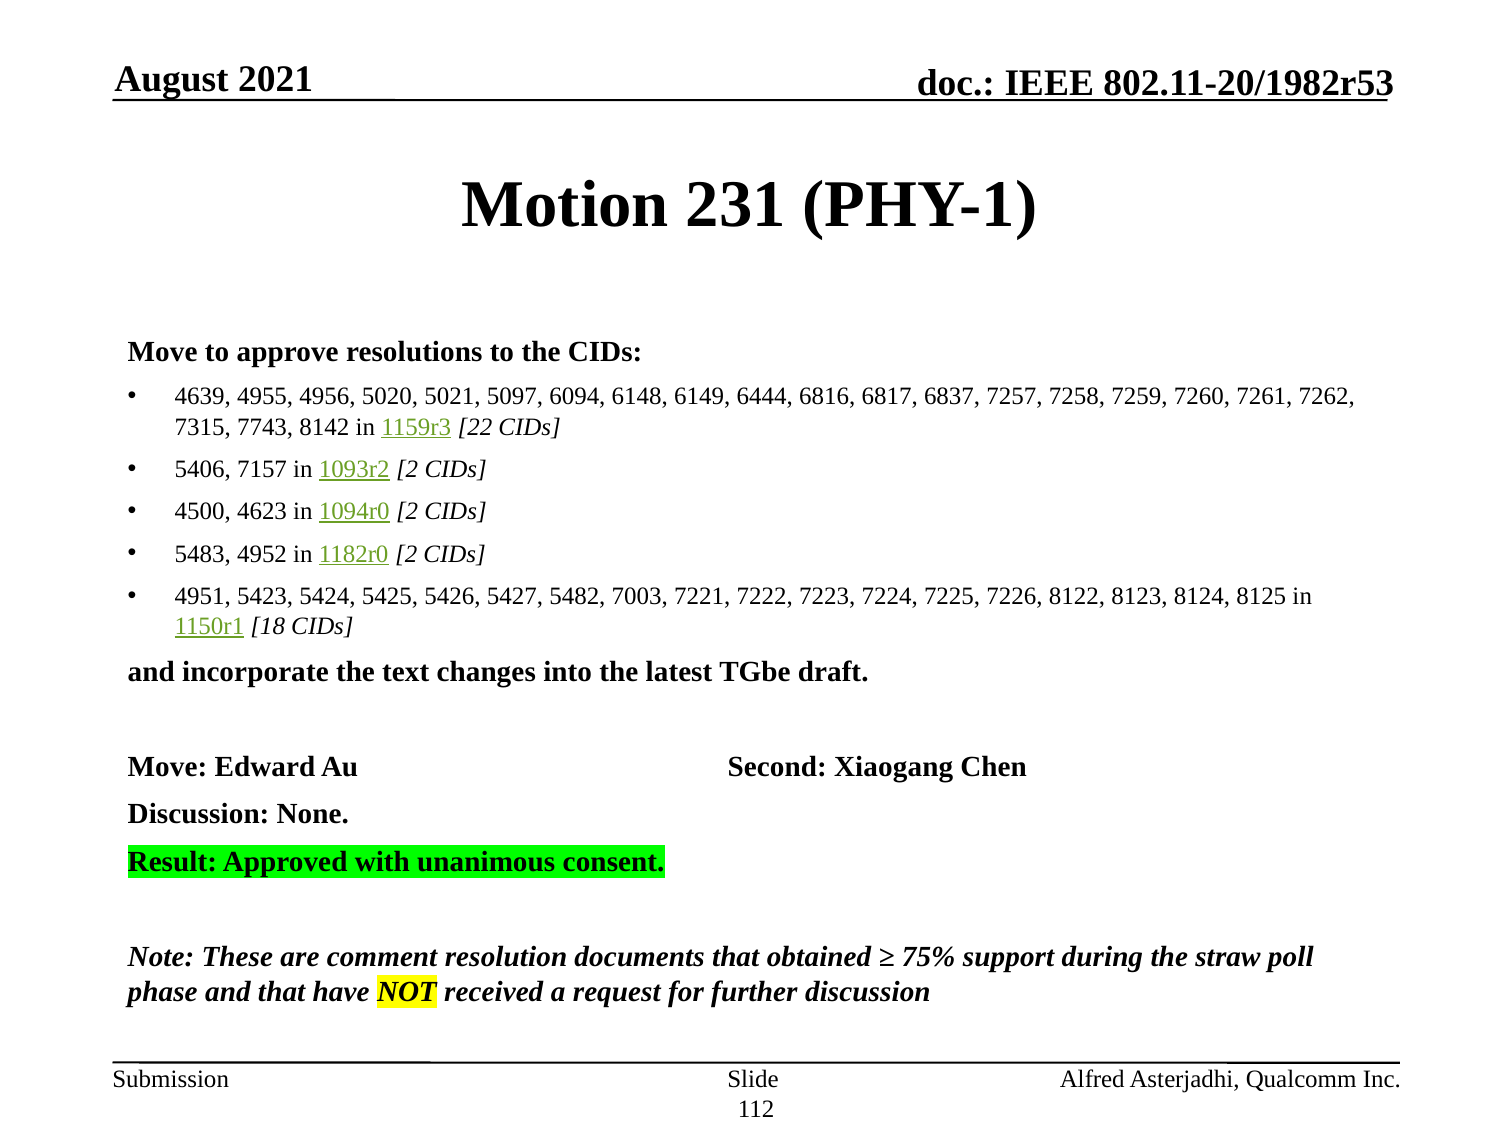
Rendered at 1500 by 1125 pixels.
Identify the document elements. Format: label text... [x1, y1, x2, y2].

slide_number Slide 112 [712, 1061, 800, 1123]
title Motion 231 (PHY-1) [112, 112, 1388, 288]
list Move to approve resolutions to the CIDs: 4639, 4955, 4956, 5020, 5021, 5097, 6094, 6148, 6149, 6444, 6816, 6817, 6837, 7257, 7258, 7259, 7260, 7261, 7262, 7315, 7743, 8142 in 1159r3 [22 CIDs] 5406, 7157 in 1093r2 [2 CIDs] 4500, 4623 in 1094r0 [2 CIDs] 5483, 4952 in 1182r0 [2 CIDs] 4951, 5423, 5424, 5425, 5426, 5427, 5482, 7003, 7221, 7222, 7223, 7224, 7225, 7226, 8122, 8123, 8124, 8125 in 1150r1 [18 CIDs] and incorporate the text changes into the latest TGbe draft. Move: Edward Au Second: Xiaogang Chen Discussion: None. Result: Approved with unanimous consent. Note: These are comment resolution documents that obtained ≥ 75% support during the straw poll phase and that have NOT received a request for further discussion [112, 324, 1388, 1063]
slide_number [114, 54, 423, 100]
footer Alfred Asterjadhi, Qualcomm Inc. [878, 1061, 1402, 1093]
